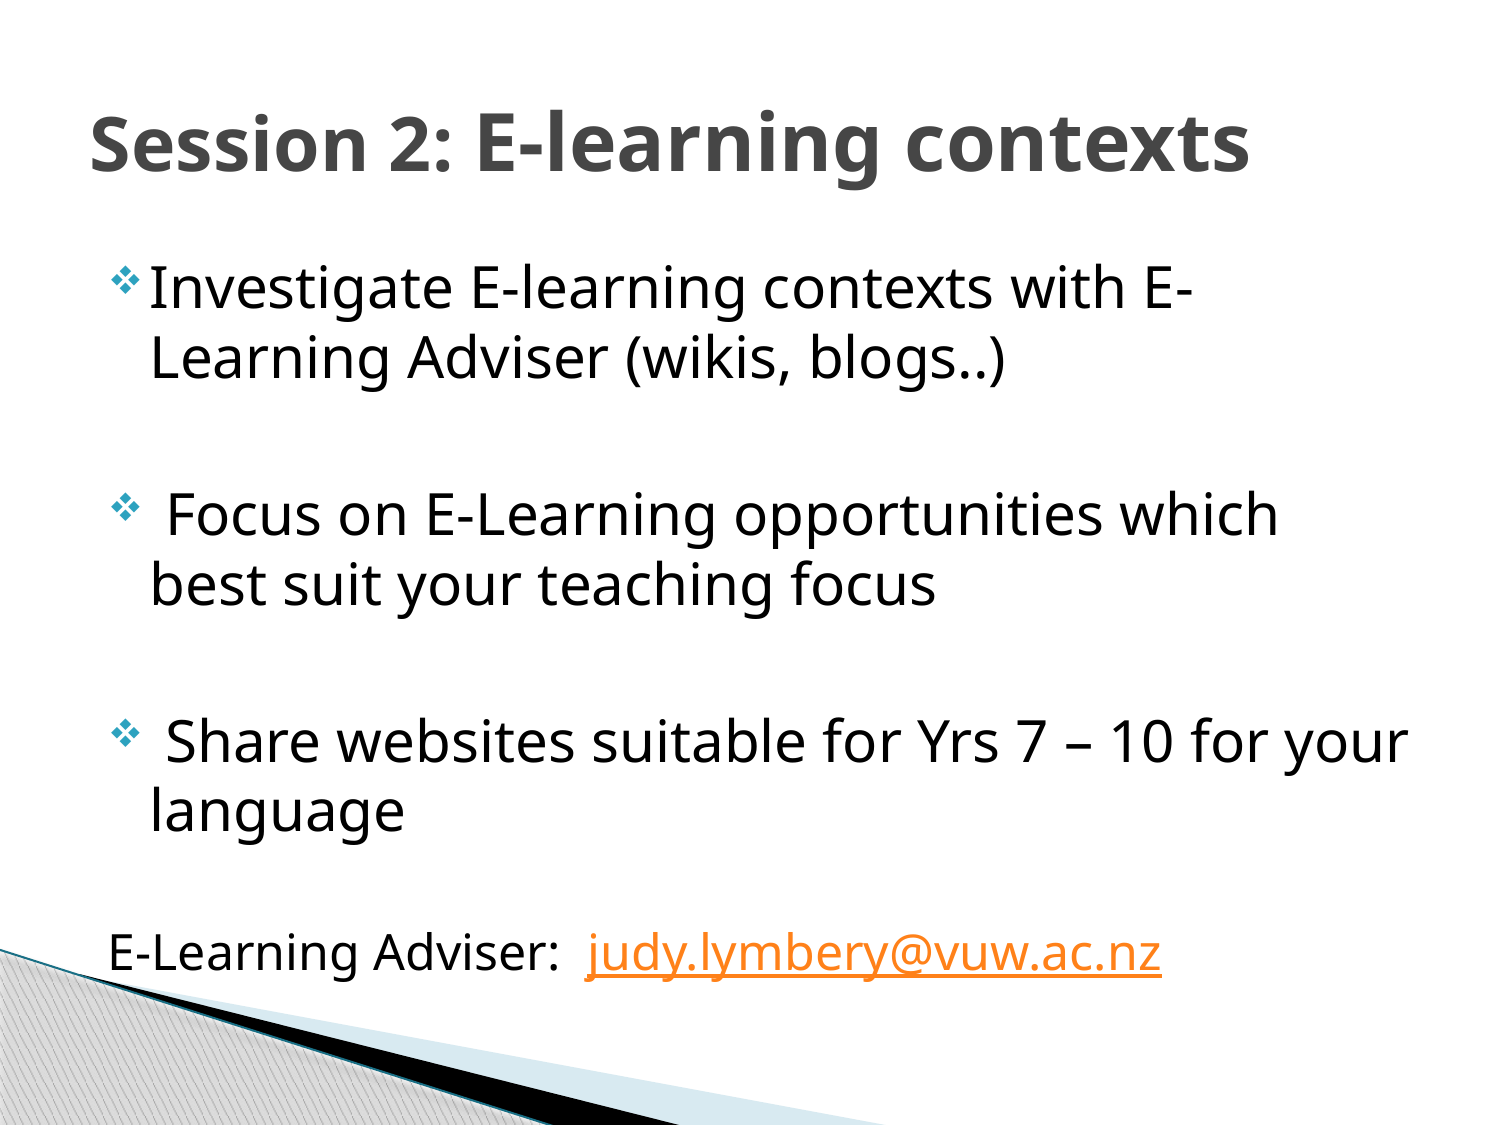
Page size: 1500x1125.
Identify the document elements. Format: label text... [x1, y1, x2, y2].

list Investigate E-learning contexts with E-Learning Adviser (wikis, blogs..) Focus on E-Learning opportunities which best suit your teaching focus Share websites suitable for Yrs 7 – 10 for your language E-Learning Adviser: judy.lymbery@vuw.ac.nz [74, 242, 1426, 986]
title Session 2: E-learning contexts [75, 45, 1425, 233]
